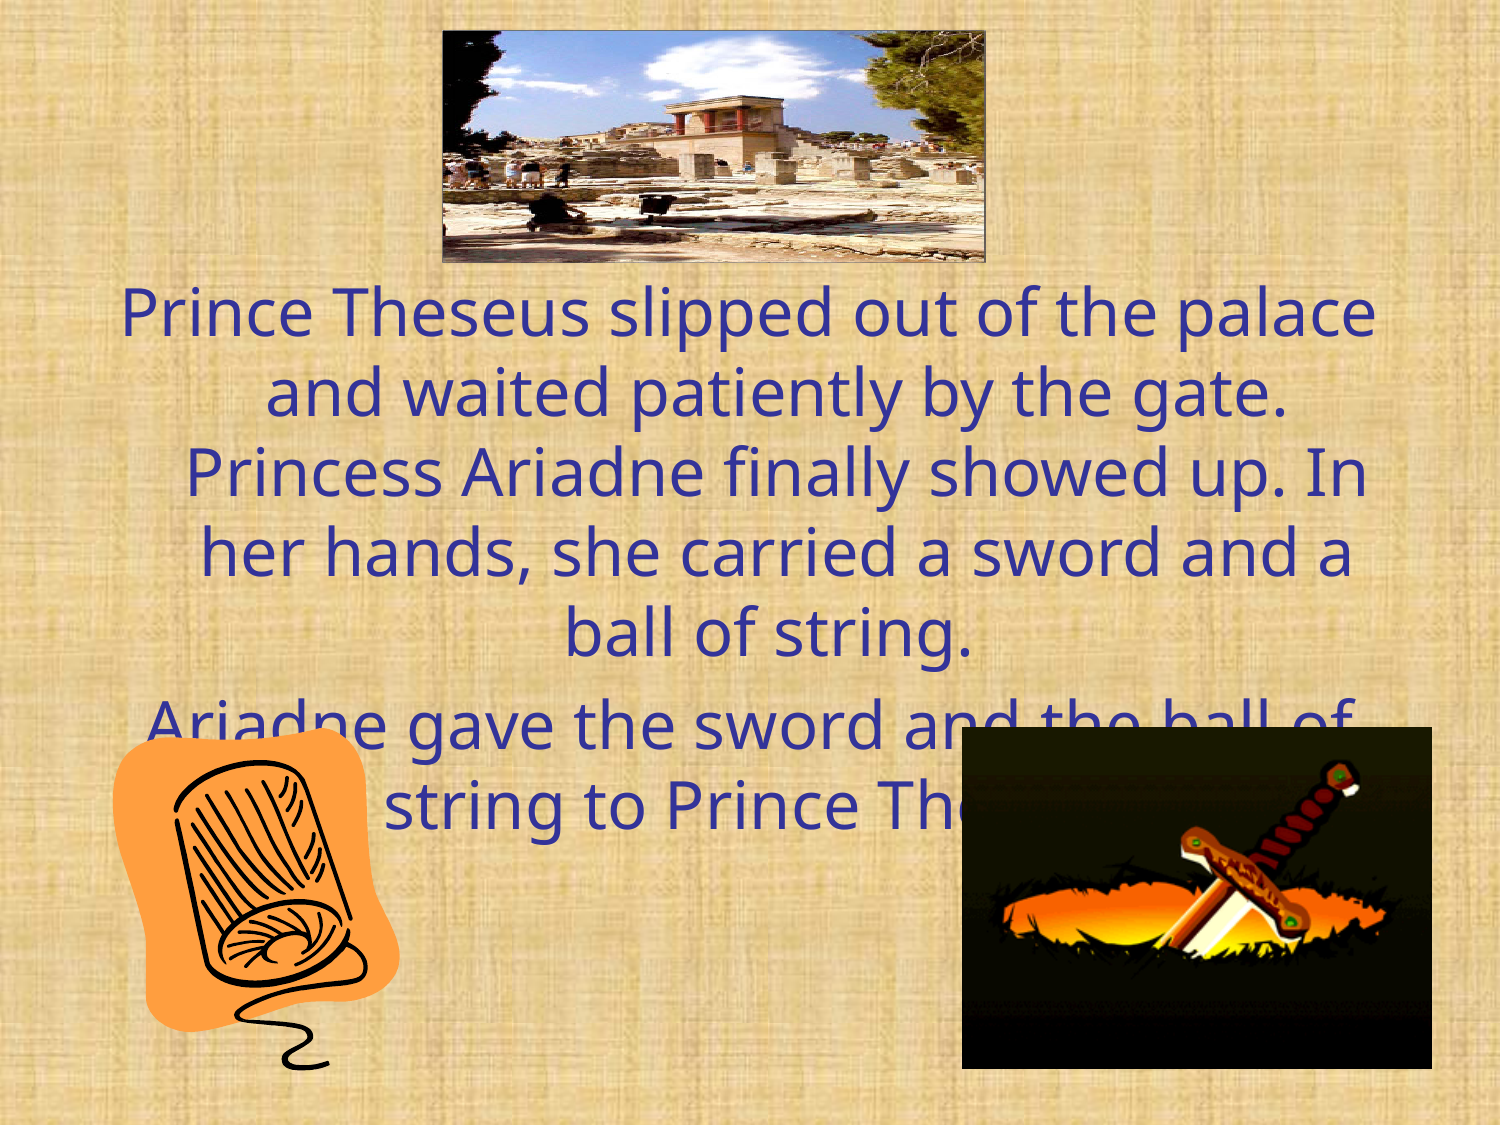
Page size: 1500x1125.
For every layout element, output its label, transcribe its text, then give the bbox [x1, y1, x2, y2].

list Prince Theseus slipped out of the palace and waited patiently by the gate. Princess Ariadne finally showed up. In her hands, she carried a sword and a ball of string. Ariadne gave the sword and the ball of string to Prince Theseus. [74, 262, 1426, 1006]
picture [0, 0, 1500, 1125]
